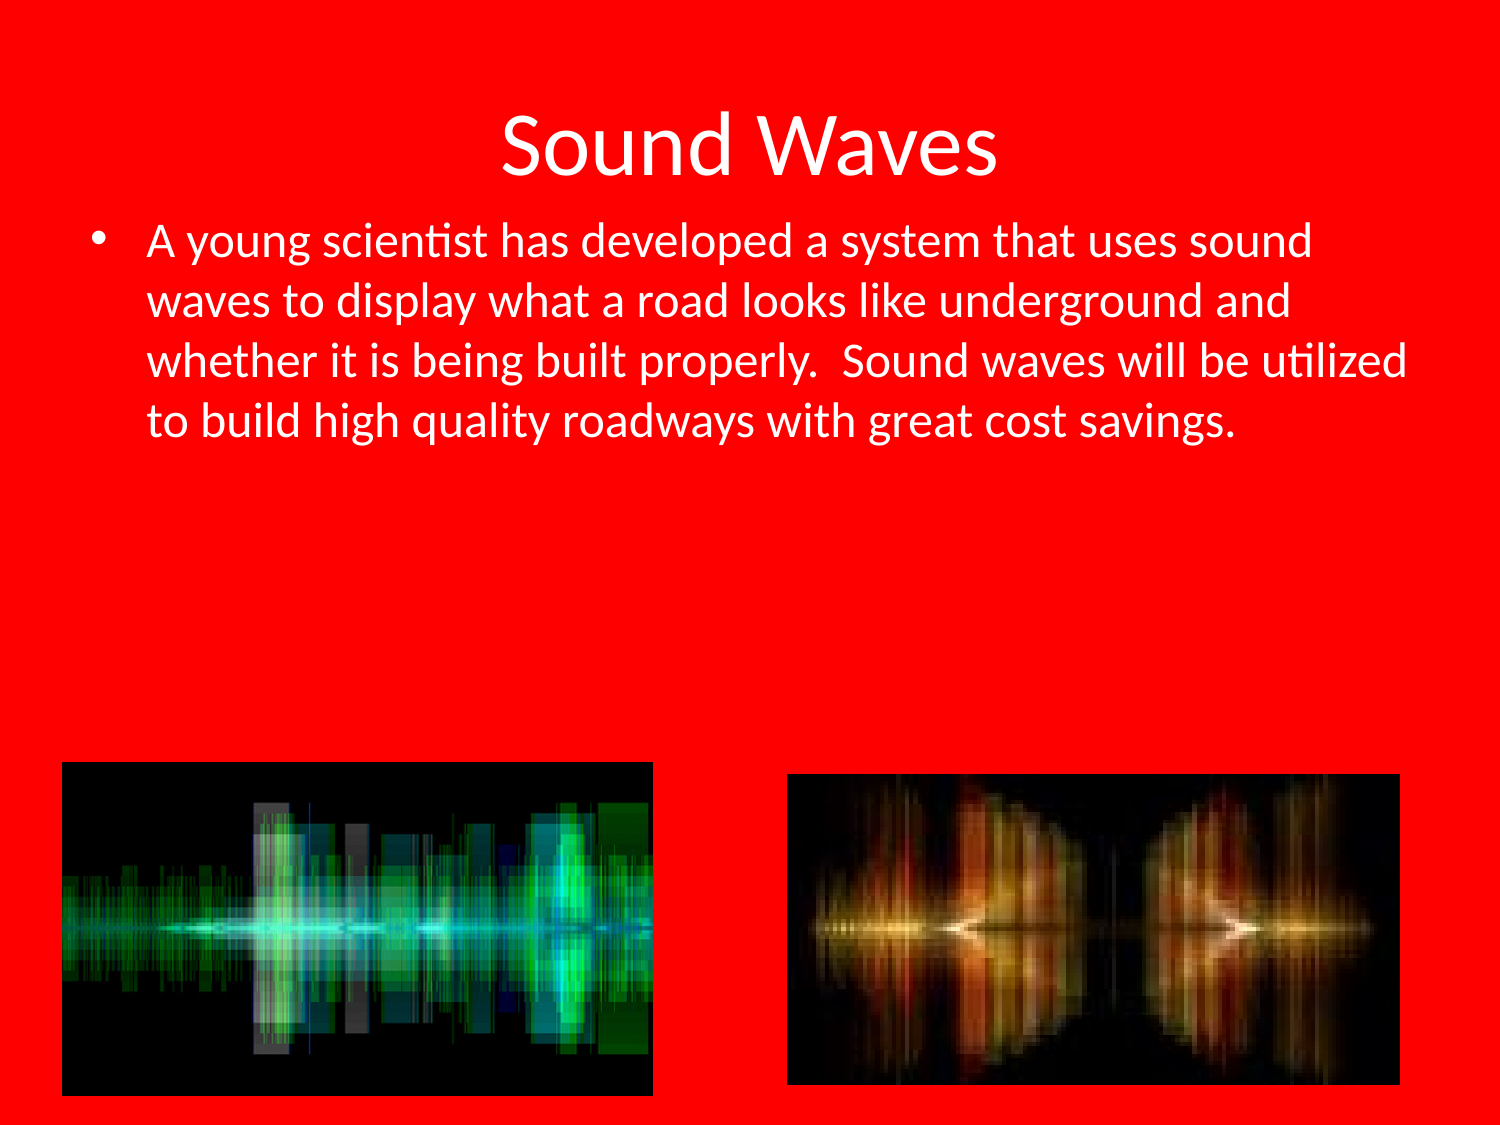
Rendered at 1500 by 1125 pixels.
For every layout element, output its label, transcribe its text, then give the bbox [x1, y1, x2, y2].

title Sound Waves [75, 45, 1425, 200]
picture [62, 762, 653, 1096]
list A young scientist has developed a system that uses sound waves to display what a road looks like underground and whether it is being built properly. Sound waves will be utilized to build high quality roadways with great cost savings. [75, 200, 1425, 943]
picture [787, 774, 1401, 1086]
